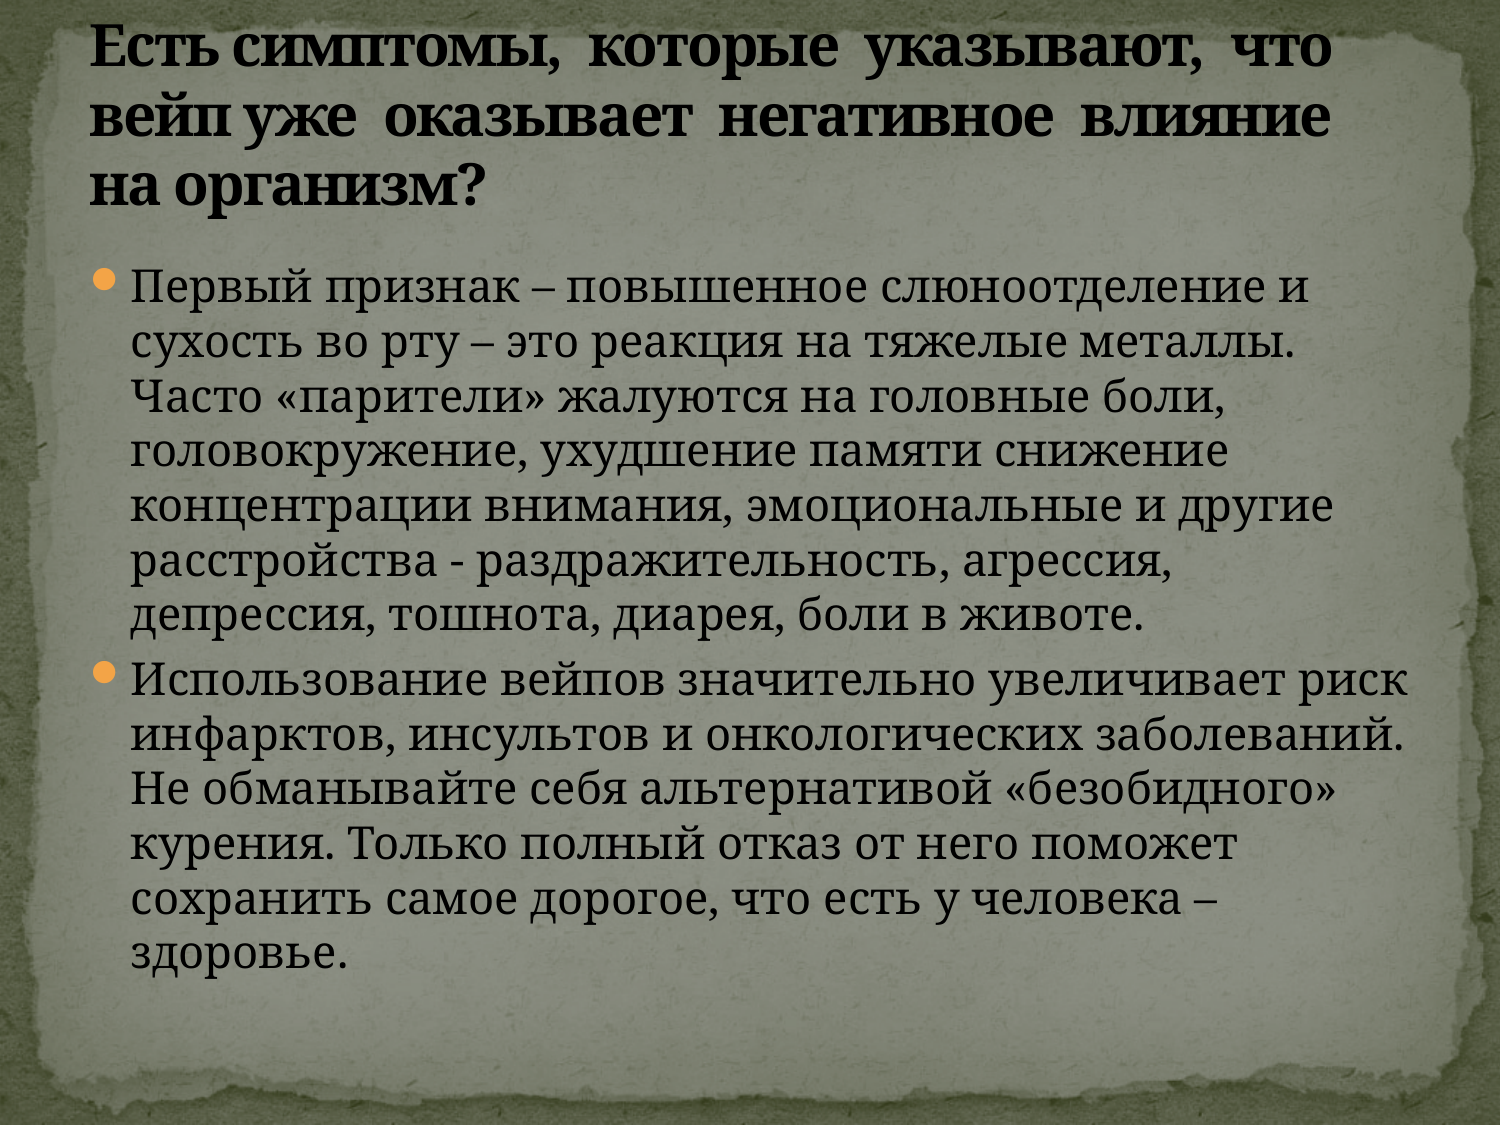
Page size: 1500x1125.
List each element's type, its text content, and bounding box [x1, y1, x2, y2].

title Есть симптомы, которые указывают, что вейп уже оказывает негативное влияние на организм? [74, 24, 1425, 225]
list Первый признак – повышенное слюноотделение и сухость во рту – это реакция на тяжелые металлы. Часто «парители» жалуются на головные боли, головокружение, ухудшение памяти снижение концентрации внимания, эмоциональные и другие расстройства - раздражительность, агрессия, депрессия, тошнота, диарея, боли в животе. Использование вейпов значительно увеличивает риск инфарктов, инсультов и онкологических заболеваний. Не обманывайте себя альтернативой «безобидного» курения. Только полный отказ от него поможет сохранить самое дорогое, что есть у человека – здоровье. [75, 249, 1425, 1000]
